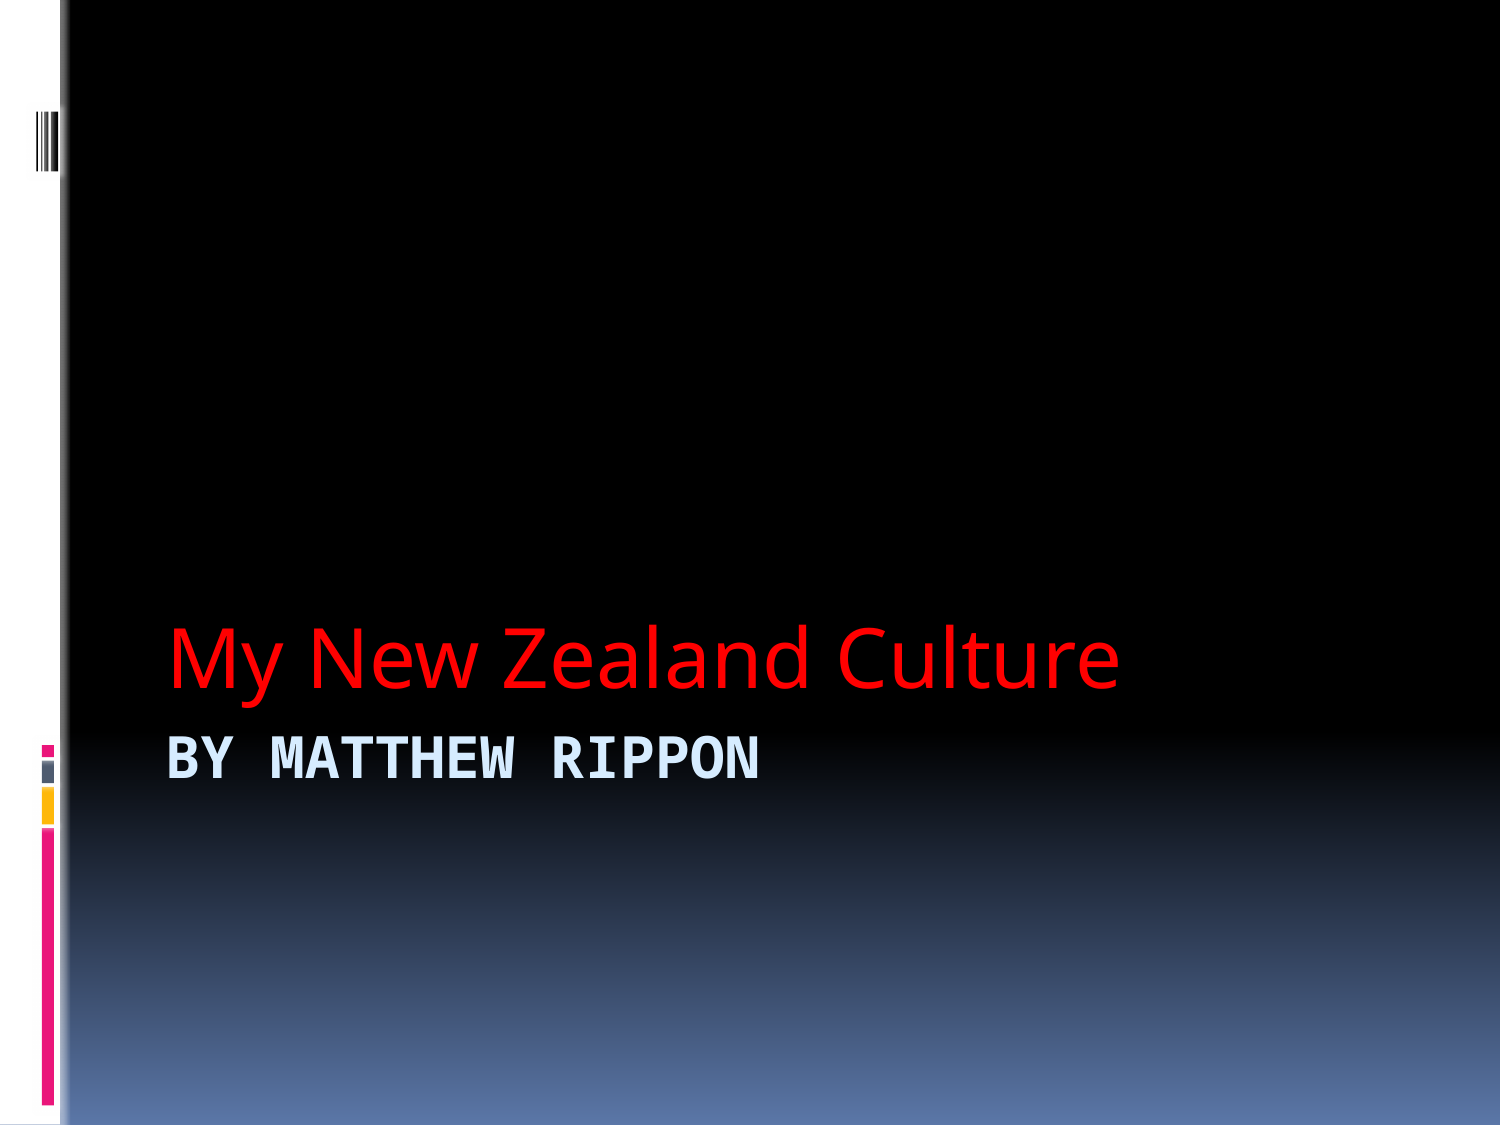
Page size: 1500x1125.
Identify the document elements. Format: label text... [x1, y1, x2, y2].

title By matthew rippon [150, 713, 1425, 1037]
subtitle My New Zealand Culture [150, 464, 1425, 713]
